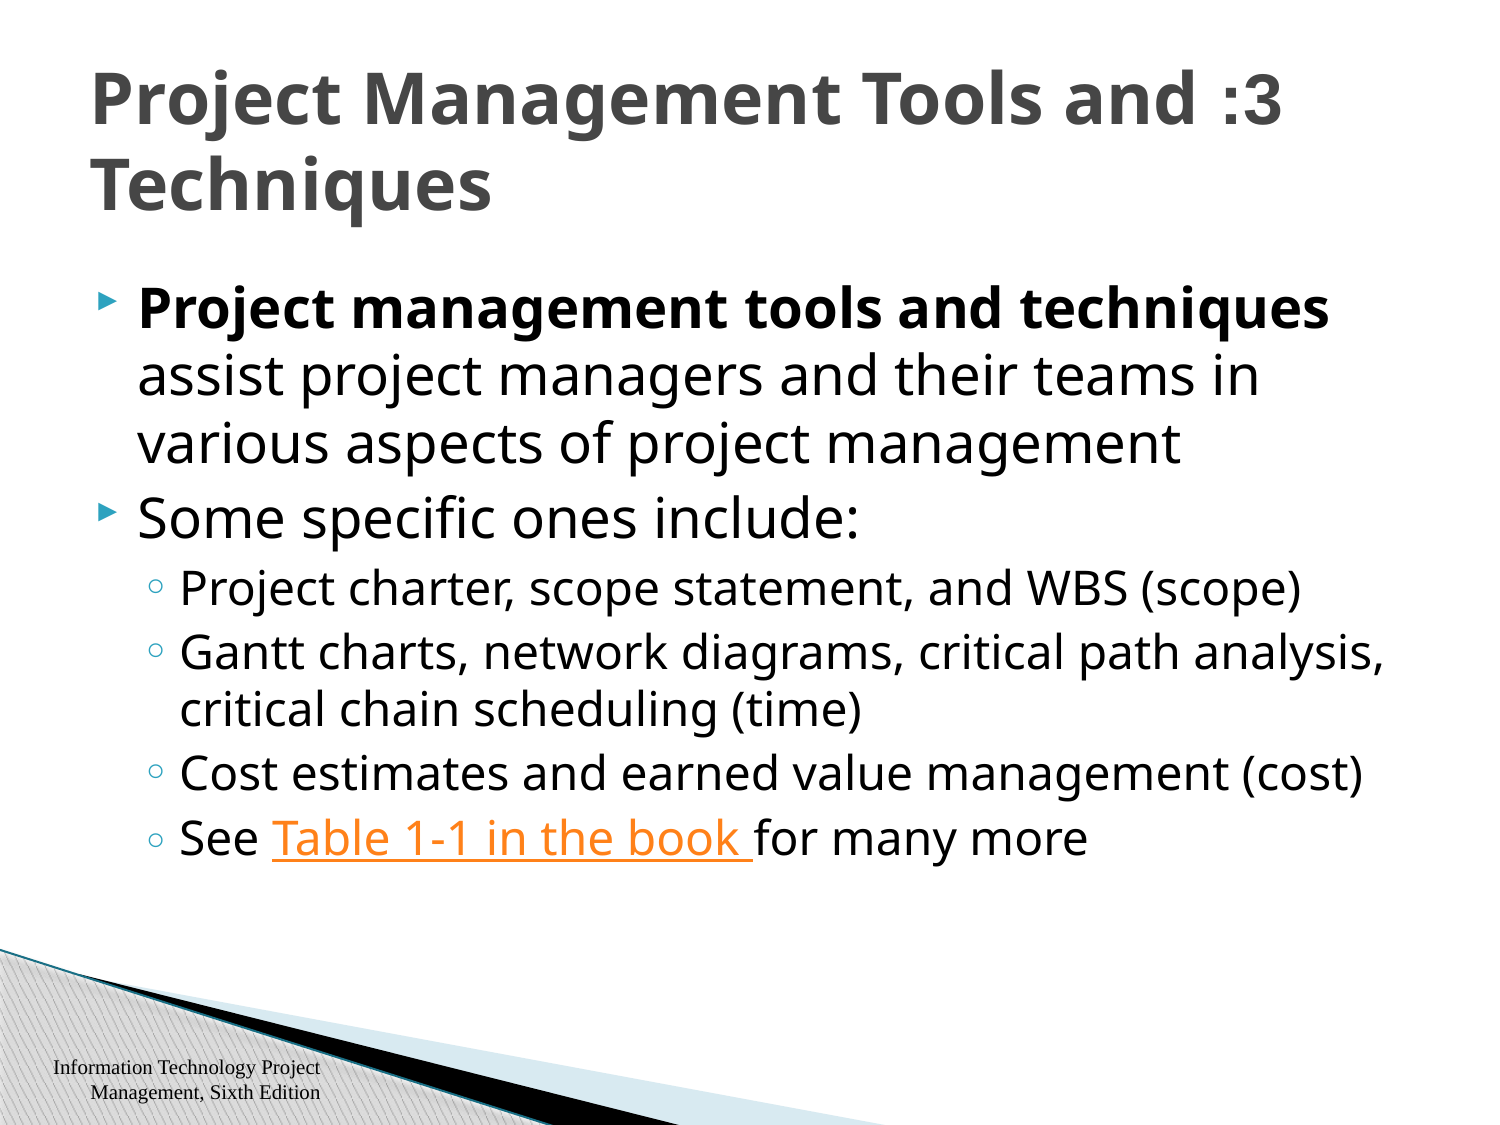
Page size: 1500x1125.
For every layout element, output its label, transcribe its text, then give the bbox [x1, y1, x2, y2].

list Project management tools and techniques assist project managers and their teams in various aspects of project management Some specific ones include: Project charter, scope statement, and WBS (scope) Gantt charts, network diagrams, critical path analysis, critical chain scheduling (time) Cost estimates and earned value management (cost) See Table 1-1 in the book for many more [62, 264, 1450, 975]
footer Information Technology Project Management, Sixth Edition [0, 1051, 336, 1112]
title 3: Project Management Tools and Techniques [75, 45, 1425, 233]
